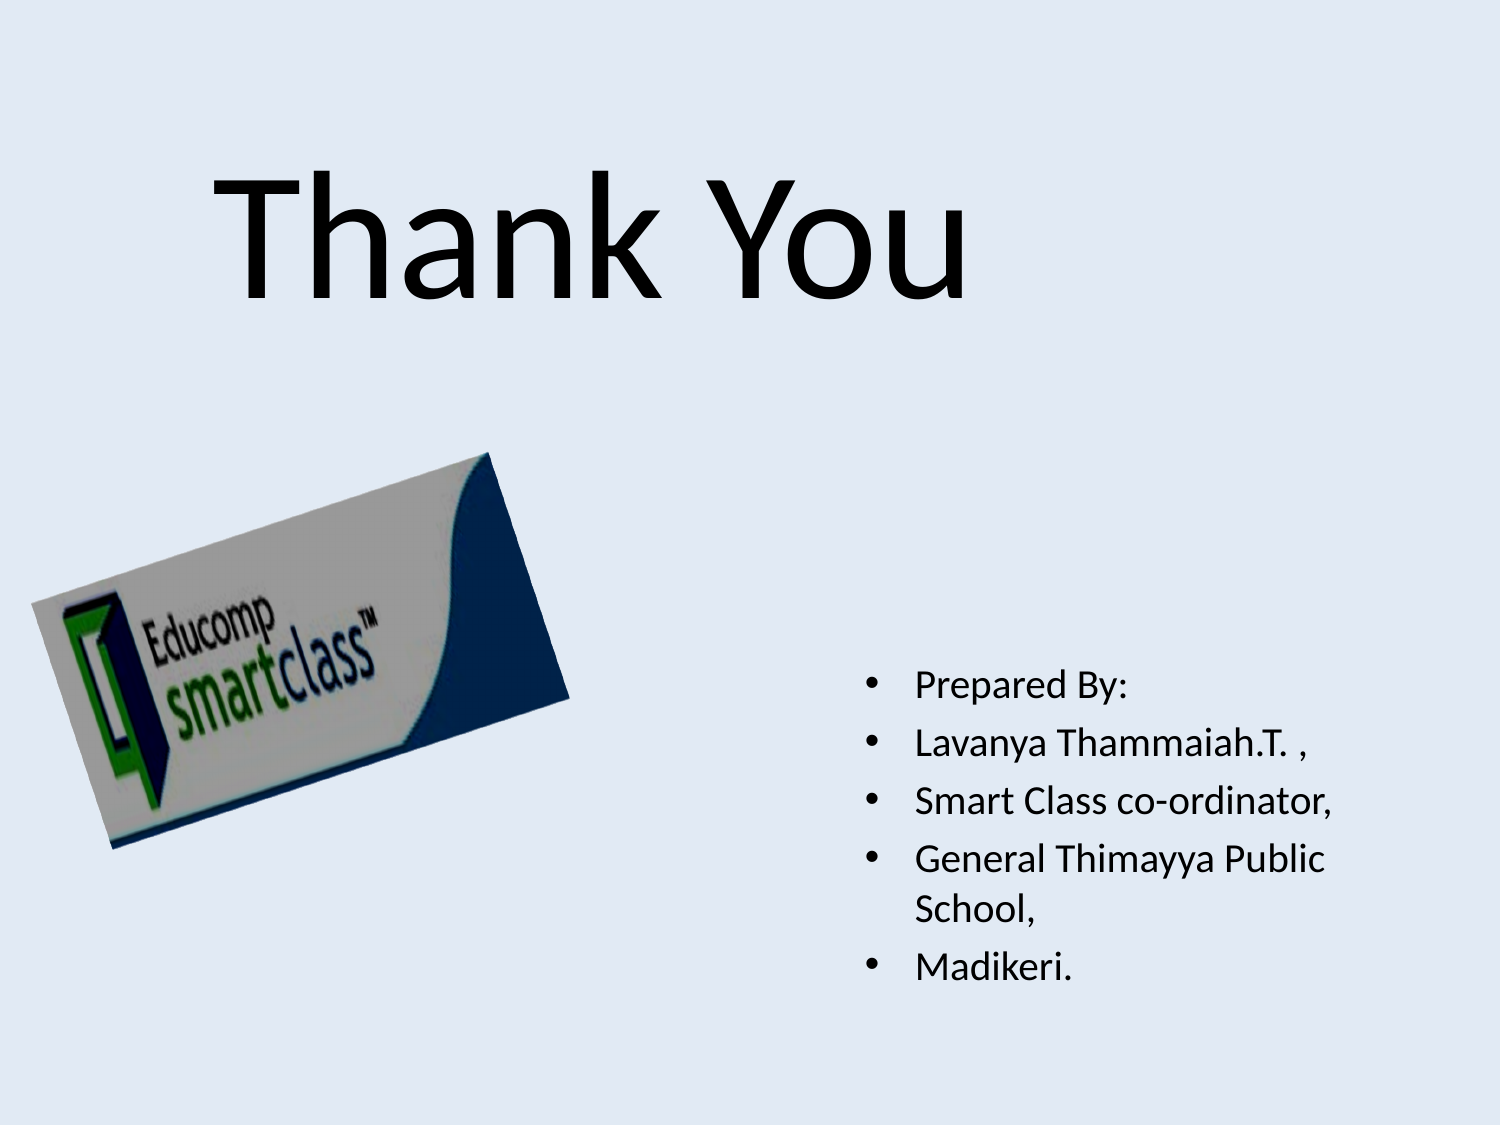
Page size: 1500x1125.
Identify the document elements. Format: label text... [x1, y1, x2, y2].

picture [59, 519, 542, 782]
list Prepared By: Lavanya Thammaiah.T. , Smart Class co-ordinator, General Thimayya Public School, Madikeri. [849, 650, 1425, 1000]
title Thank You [75, 99, 1113, 350]
